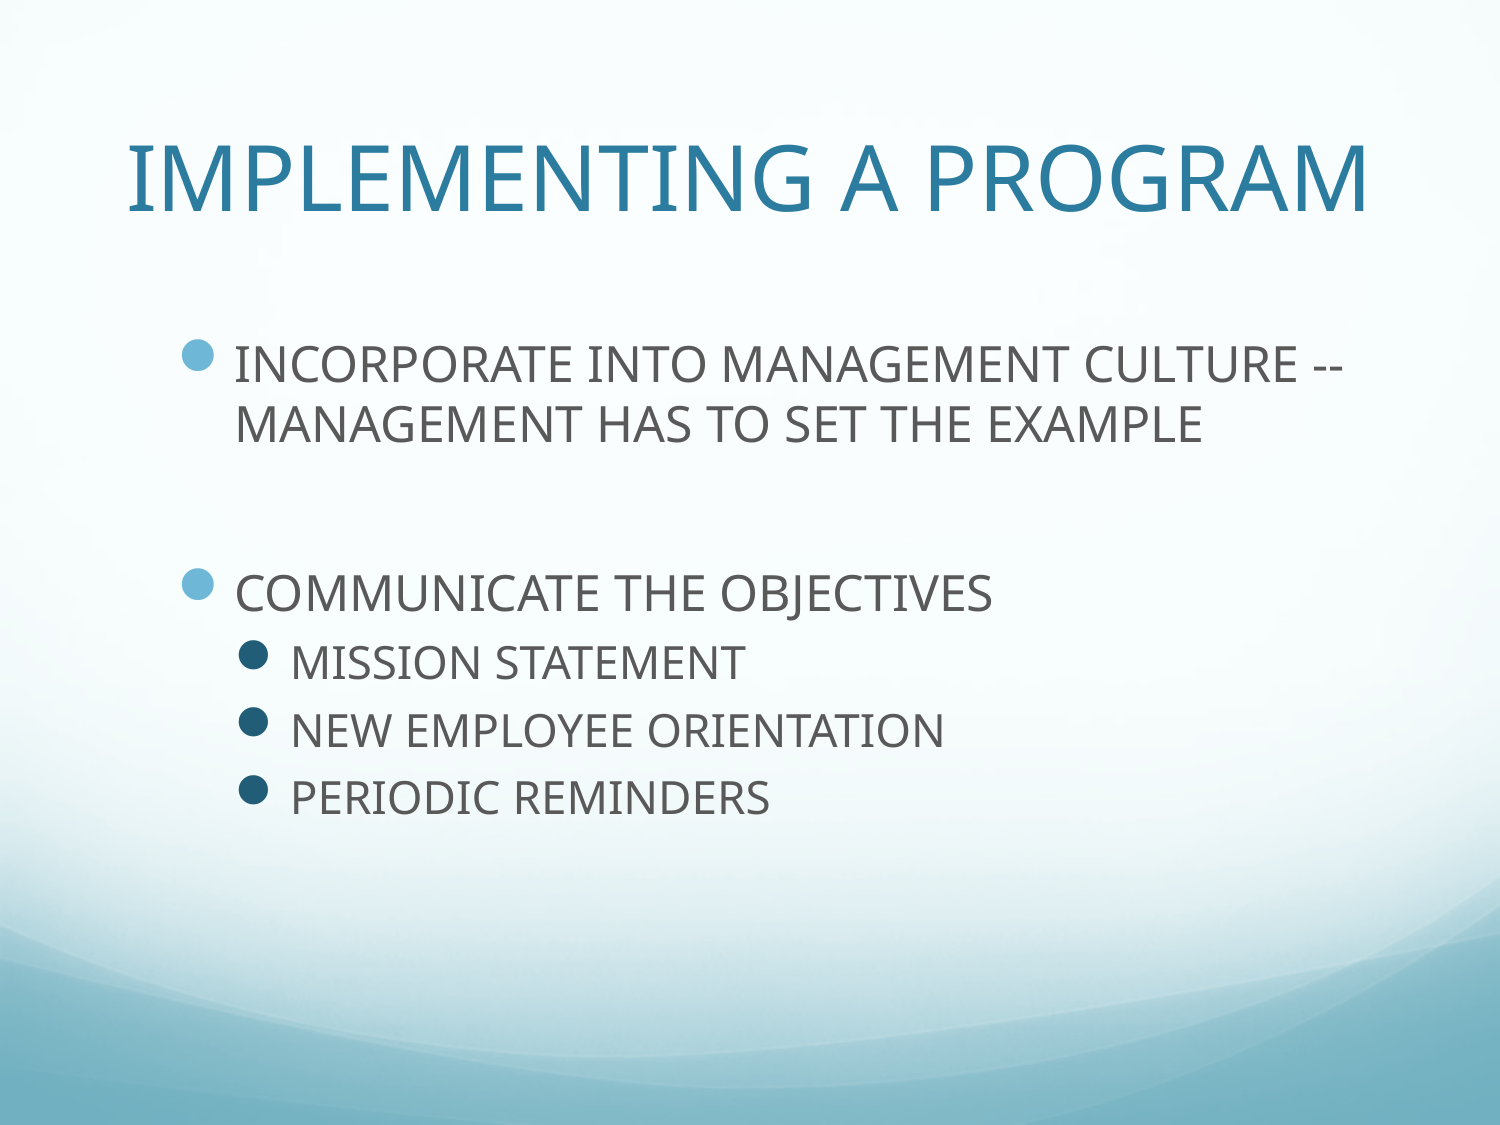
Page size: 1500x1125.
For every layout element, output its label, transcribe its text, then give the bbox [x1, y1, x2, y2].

list INCORPORATE INTO MANAGEMENT CULTURE -- MANAGEMENT HAS TO SET THE EXAMPLE COMMUNICATE THE OBJECTIVES MISSION STATEMENT NEW EMPLOYEE ORIENTATION PERIODIC REMINDERS [162, 324, 1460, 1075]
title IMPLEMENTING A PROGRAM [90, 75, 1410, 237]
